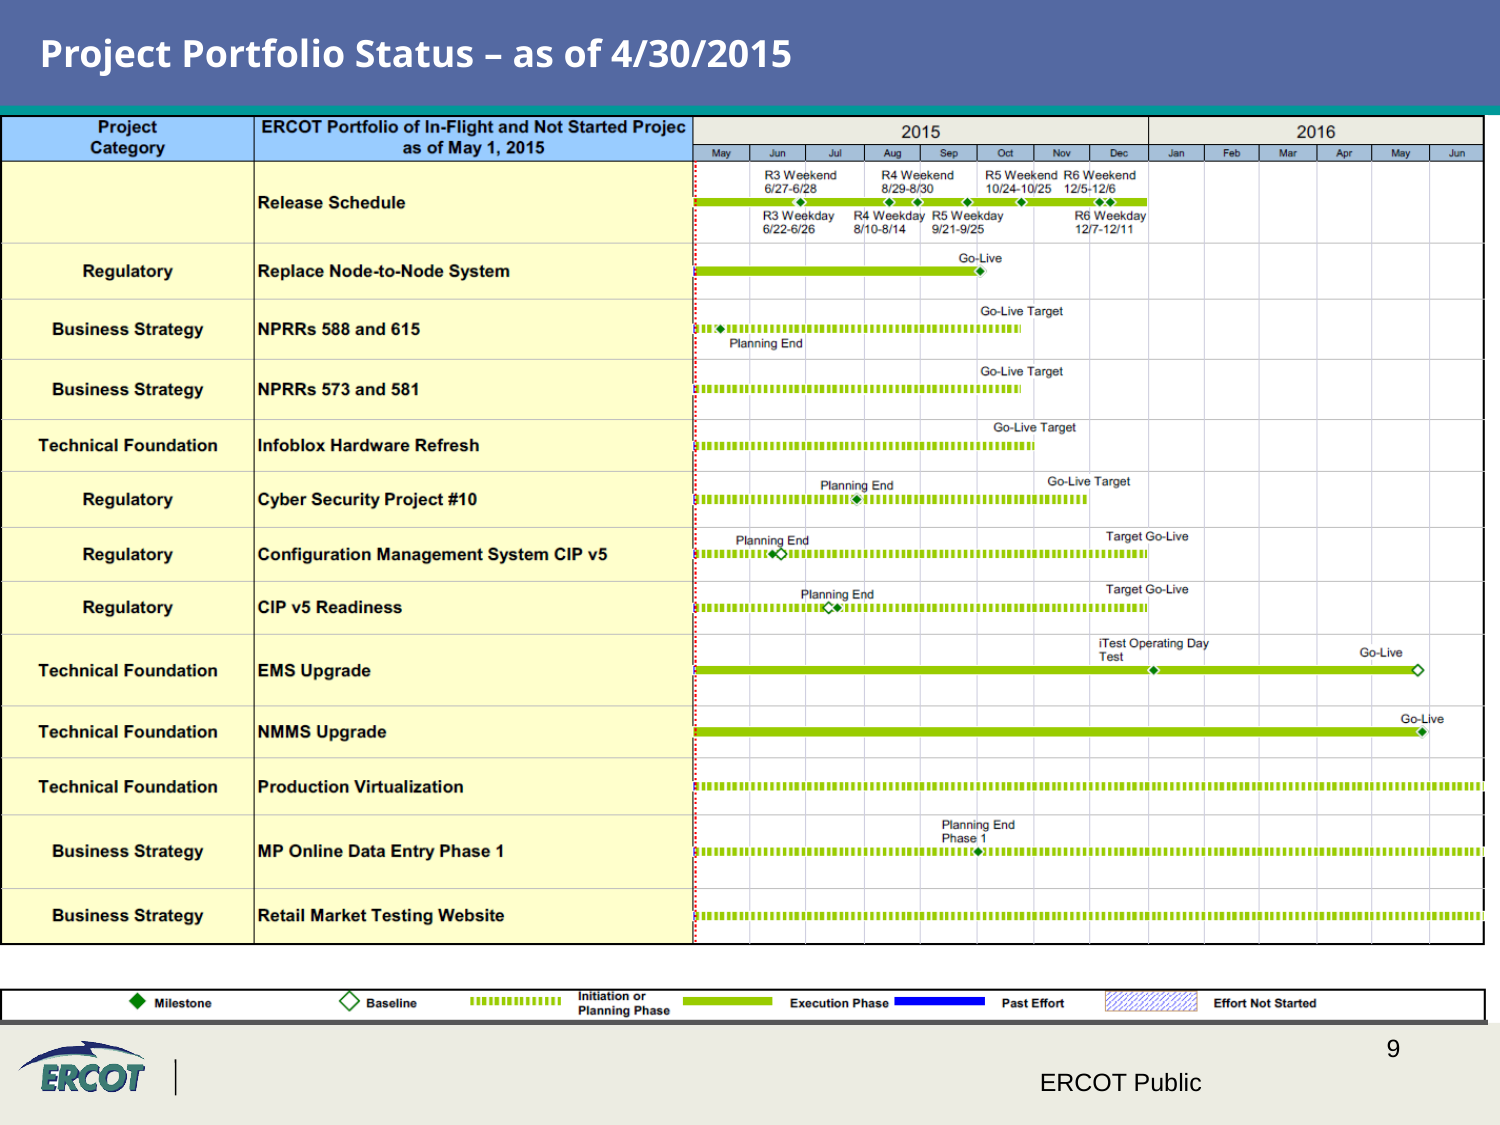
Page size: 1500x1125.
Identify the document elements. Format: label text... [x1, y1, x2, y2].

text_box Project Portfolio Status – as of 4/30/2015 [24, 30, 1163, 106]
footer ERCOT Public [1025, 1059, 1438, 1125]
picture [10, 1031, 151, 1111]
text_box [24, 22, 1450, 85]
picture [0, 114, 1488, 1026]
